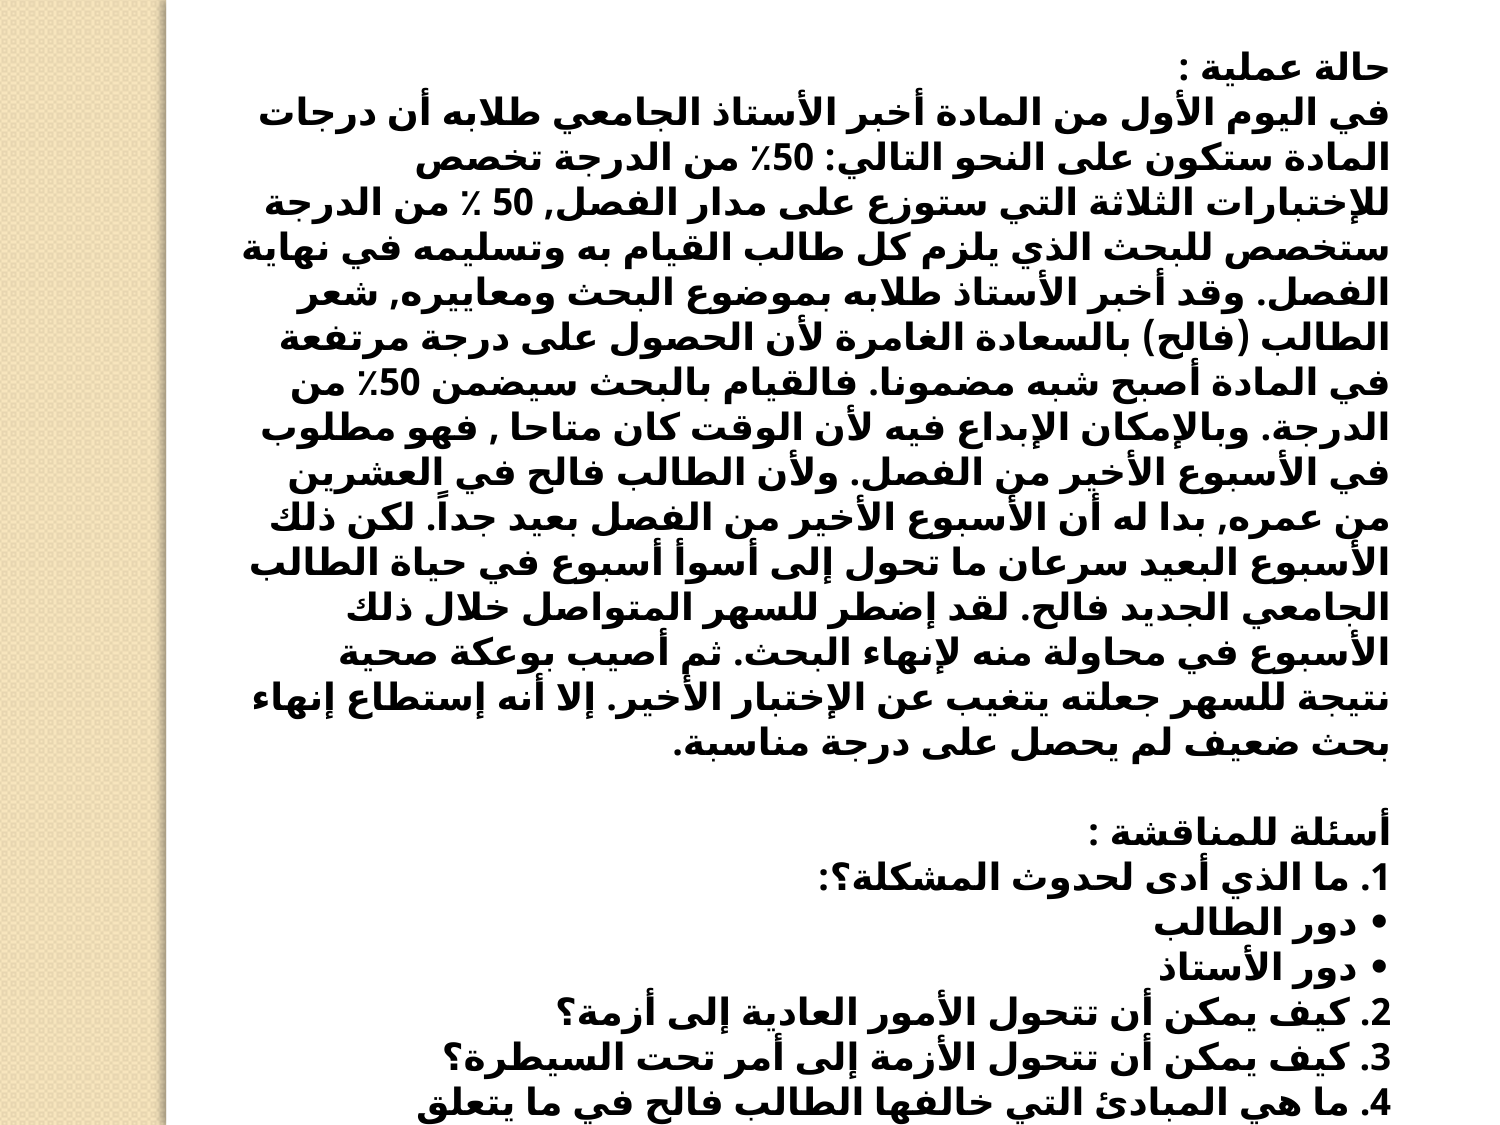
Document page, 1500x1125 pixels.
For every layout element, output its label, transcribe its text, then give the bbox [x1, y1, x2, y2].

text_box حالة عملية : في اليوم الأول من المادة أخبر الأستاذ الجامعي طلابه أن درجات المادة ستكون على النحو التالي: 50٪ من الدرجة تخصص للإختبارات الثلاثة التي ستوزع على مدار الفصل, 50 ٪ من الدرجة ستخصص للبحث الذي يلزم كل طالب القيام به وتسليمه في نهاية الفصل. وقد أخبر الأستاذ طلابه بموضوع البحث ومعاييره, شعر الطالب (فالح) بالسعادة الغامرة لأن الحصول على درجة مرتفعة في المادة أصبح شبه مضمونا. فالقيام بالبحث سيضمن 50٪ من الدرجة. وبالإمكان الإبداع فيه لأن الوقت كان متاحا , فهو مطلوب في الأسبوع الأخير من الفصل. ولأن الطالب فالح في العشرين من عمره, بدا له أن الأسبوع الأخير من الفصل بعيد جداً. لكن ذلك الأسبوع البعيد سرعان ما تحول إلى أسوأ أسبوع في حياة الطالب الجامعي الجديد فالح. لقد إضطر للسهر المتواصل خلال ذلك الأسبوع في محاولة منه لإنهاء البحث. ثم أصيب بوعكة صحية نتيجة للسهر جعلته يتغيب عن الإختبار الأخير. إلا أنه إستطاع إنهاء بحث ضعيف لم يحصل على درجة مناسبة. أسئلة للمناقشة : 1. ما الذي أدى لحدوث المشكلة؟: • دور الطالب • دور الأستاذ 2. كيف يمكن أن تتحول الأمور العادية إلى أزمة؟ 3. كيف يمكن أن تتحول الأزمة إلى أمر تحت السيطرة؟ 4. ما هي المبادئ التي خالفها الطالب فالح في ما يتعلق بالتخطيط؟ [222, 35, 1407, 1125]
